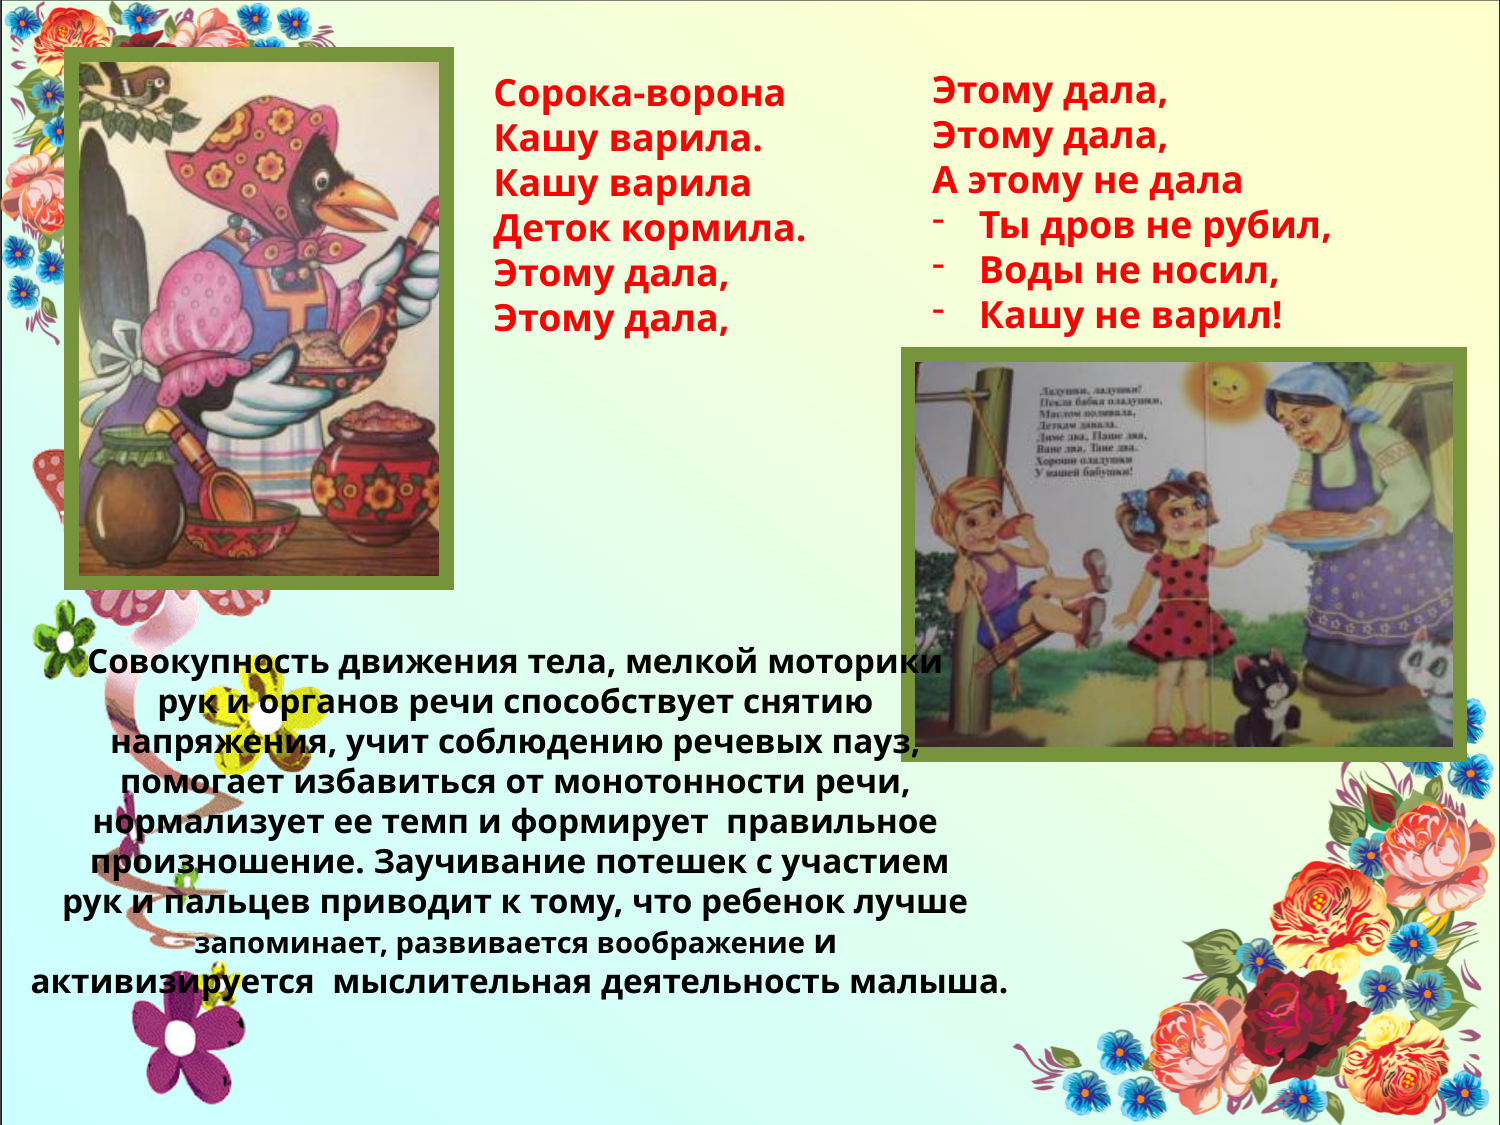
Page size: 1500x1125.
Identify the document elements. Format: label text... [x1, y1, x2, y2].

picture [915, 361, 1454, 748]
picture [0, 0, 1500, 1125]
text_box Совокупность движения тела, мелкой моторики рук и органов речи способствует снятию напряжения, учит соблюдению речевых пауз, помогает избавиться от монотонности речи, нормализует ее темп и формирует правильное произношение. Заучивание потешек с участием рук и пальцев приводит к тому, что ребенок лучше запоминает, развивается воображение и активизируется мыслительная деятельность малыша. [0, 633, 1041, 1048]
text_box Этому дала, Этому дала, А этому не дала Ты дров не рубил, Воды не носил, Кашу не варил! [917, 13, 1348, 344]
text_box Сорока-ворона Кашу варила. Кашу варила Деток кормила. Этому дала, Этому дала, [478, 61, 822, 347]
